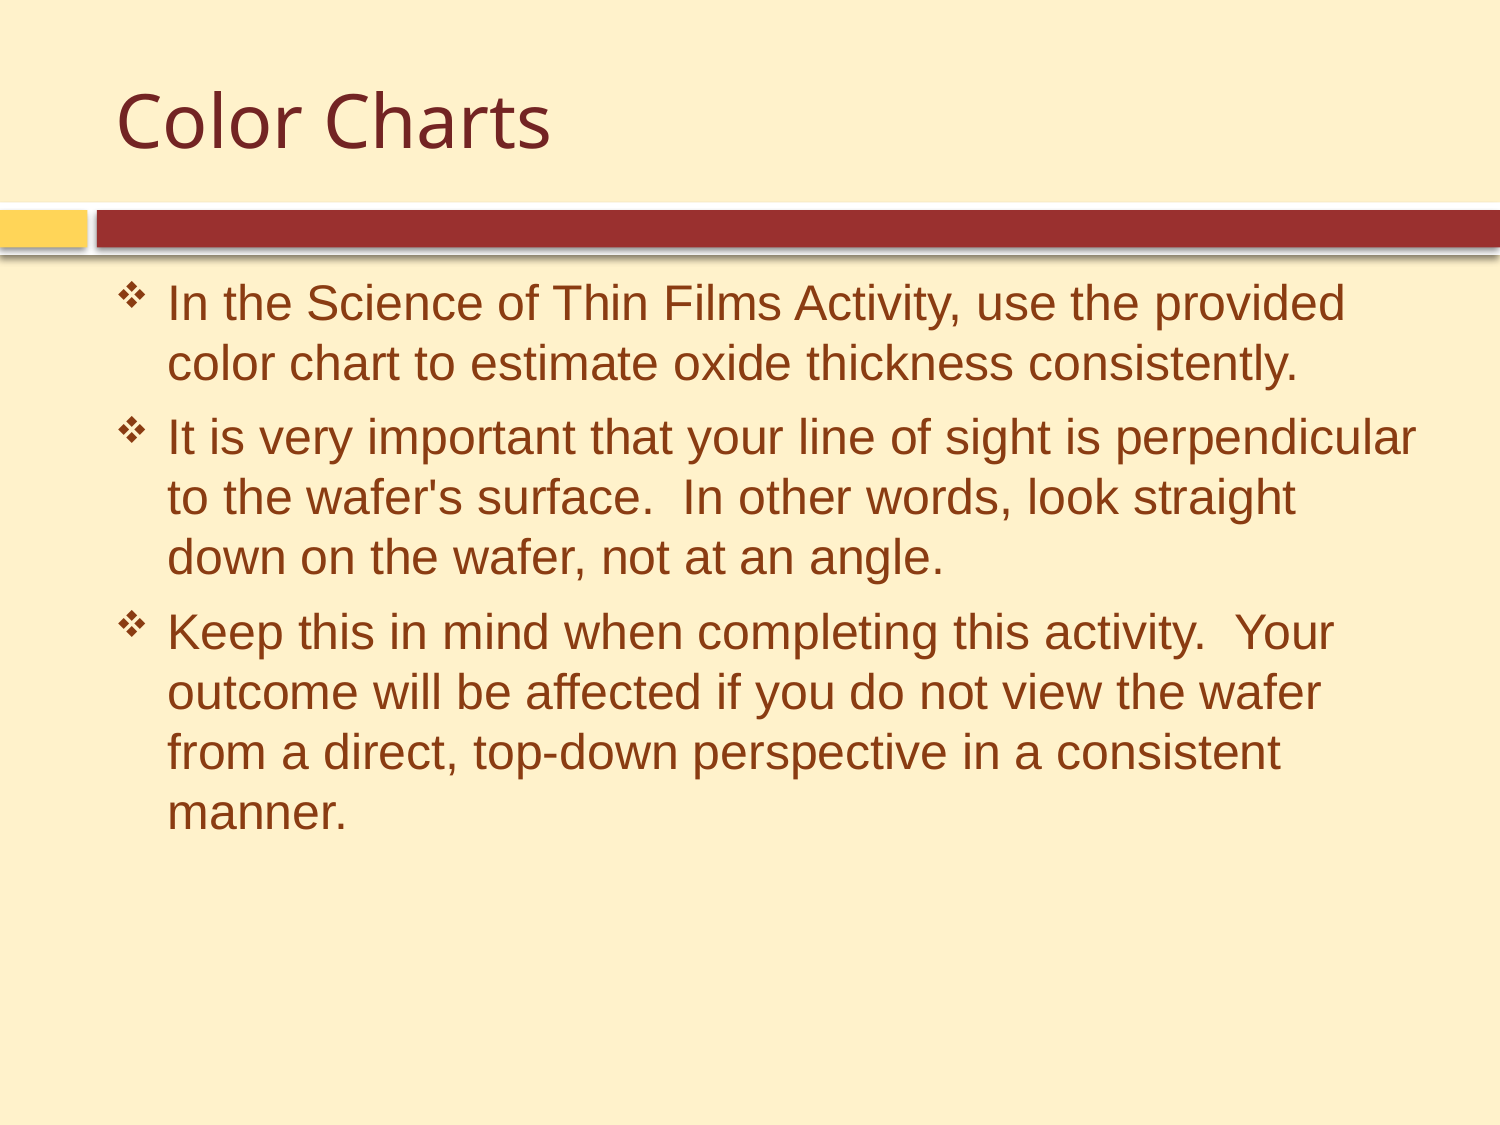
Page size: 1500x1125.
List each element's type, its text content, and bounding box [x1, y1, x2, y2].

list In the Science of Thin Films Activity, use the provided color chart to estimate oxide thickness consistently. It is very important that your line of sight is perpendicular to the wafer's surface. In other words, look straight down on the wafer, not at an angle. Keep this in mind when completing this activity. Your outcome will be affected if you do not view the wafer from a direct, top-down perspective in a consistent manner. [100, 262, 1438, 1000]
title Color Charts [100, 37, 1438, 200]
